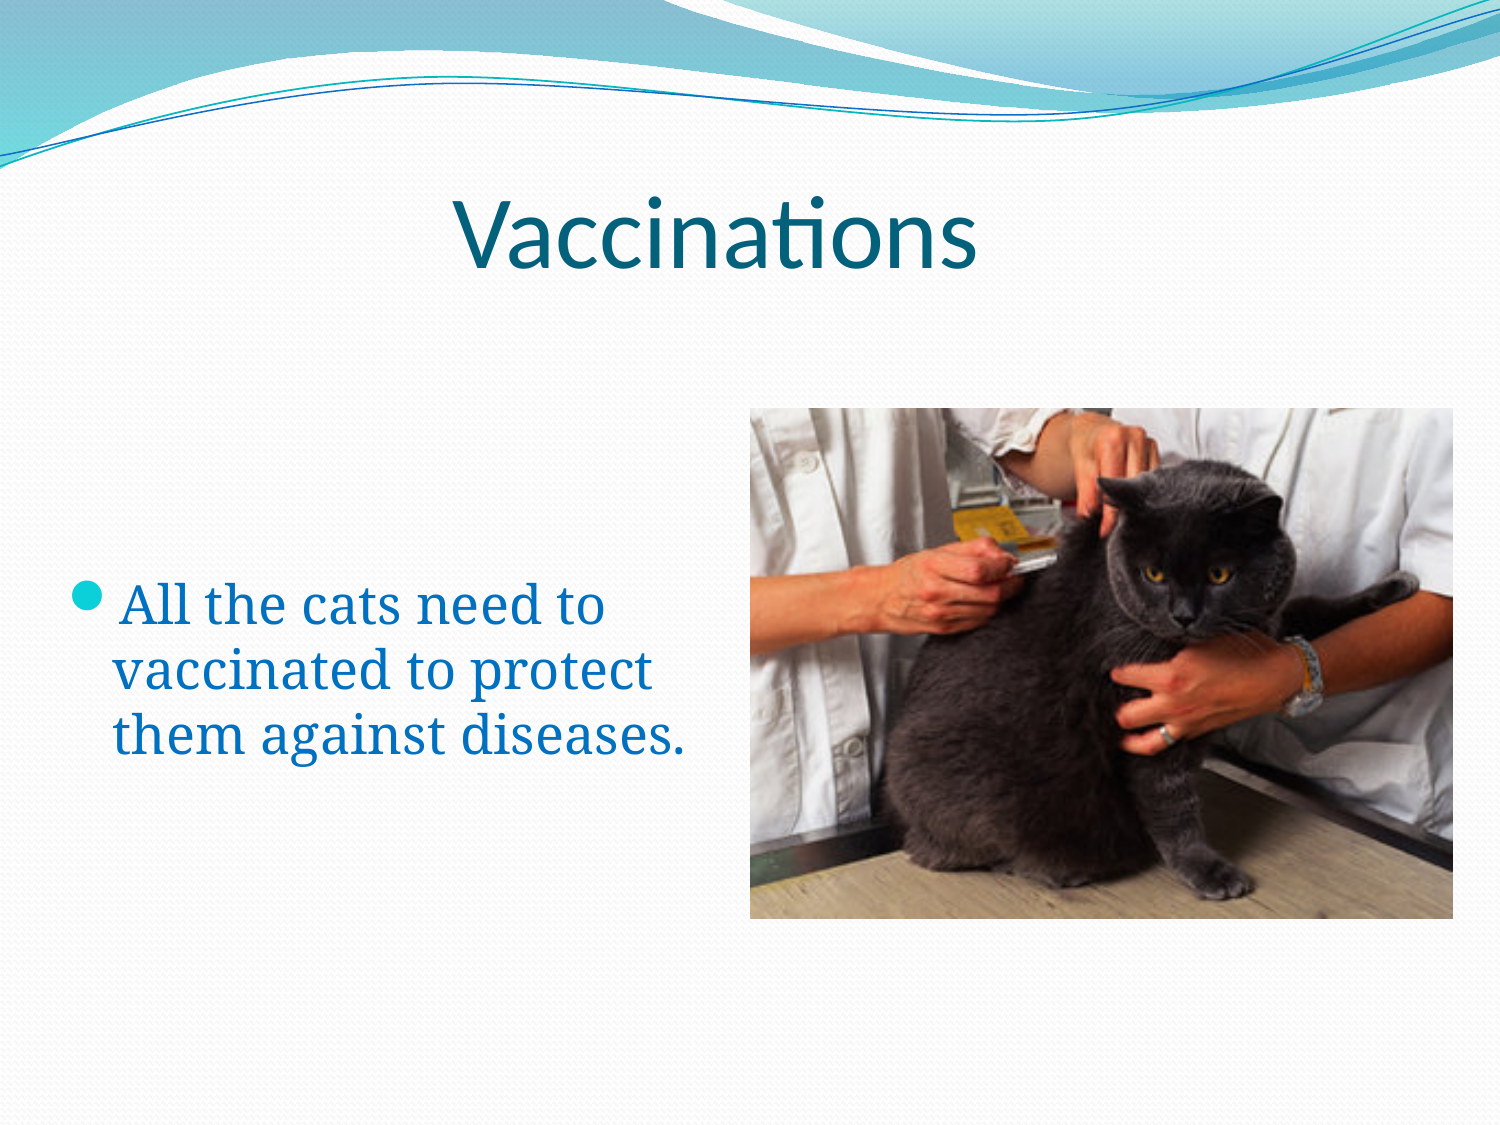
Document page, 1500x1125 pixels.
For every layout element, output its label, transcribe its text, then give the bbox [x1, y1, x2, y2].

list All the cats need to vaccinated to protect them against diseases. [53, 562, 716, 1125]
picture [749, 408, 1454, 919]
title Vaccinations [41, 101, 1392, 290]
